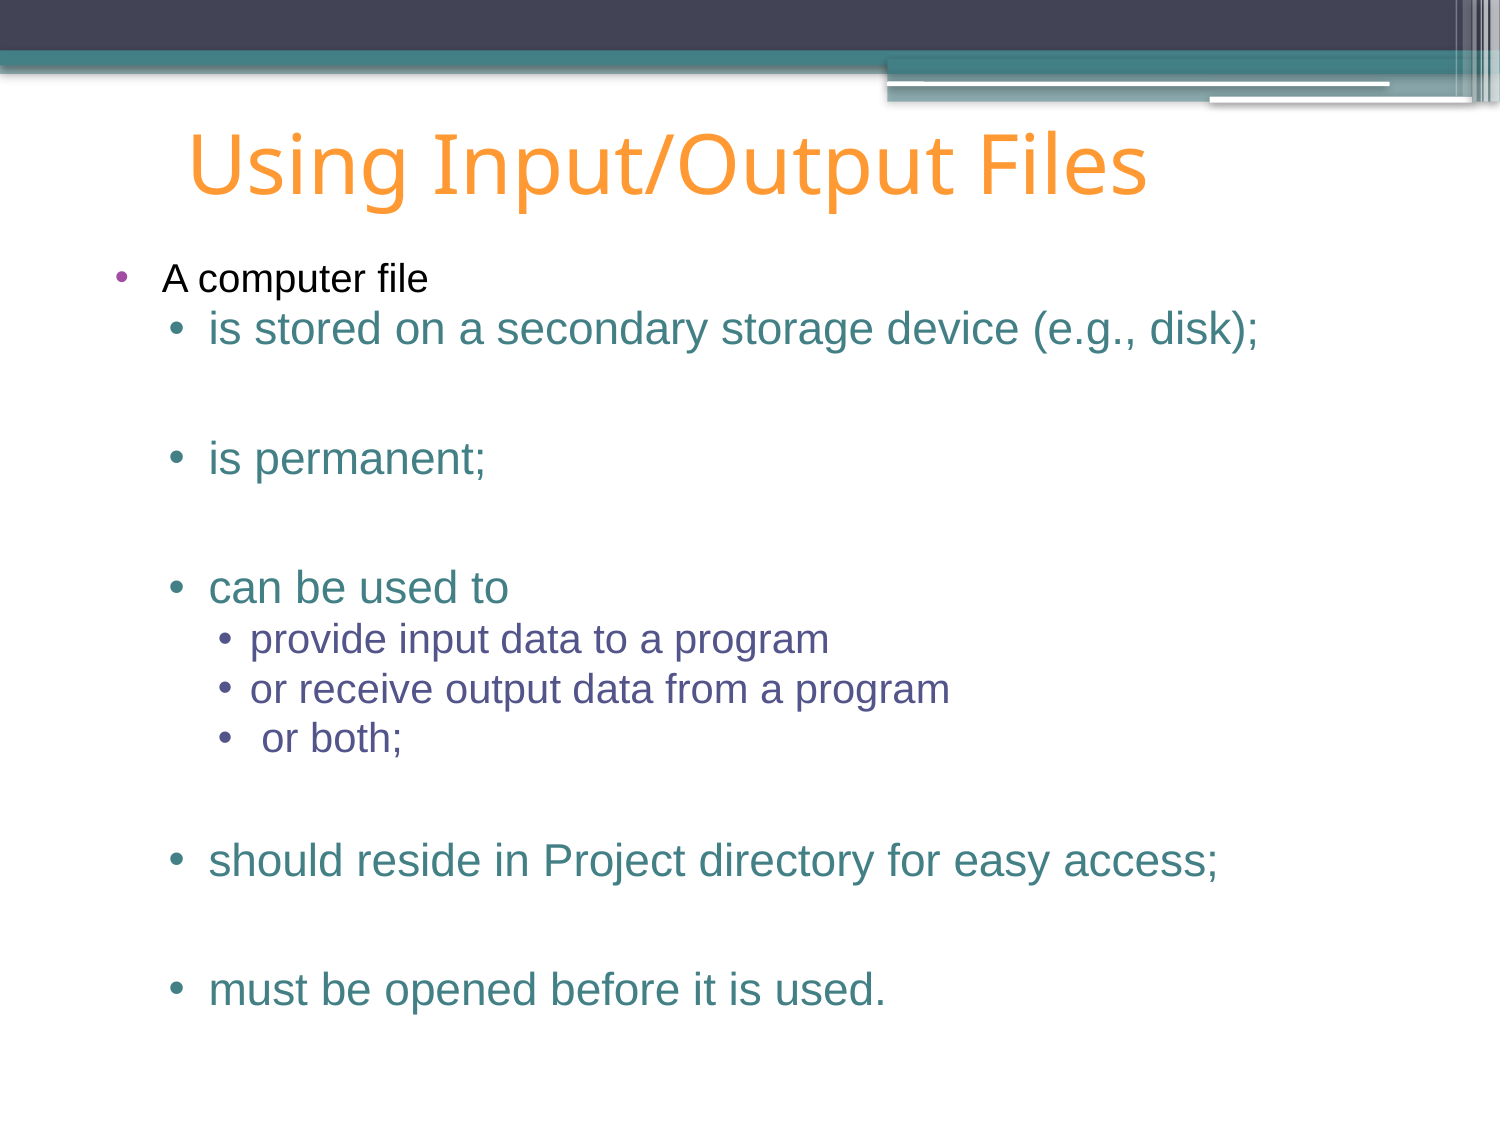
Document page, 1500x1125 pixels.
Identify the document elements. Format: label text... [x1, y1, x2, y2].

list A computer file is stored on a secondary storage device (e.g., disk); is permanent; can be used to provide input data to a program or receive output data from a program or both; should reside in Project directory for easy access; must be opened before it is used. [99, 249, 1450, 1025]
title Using Input/Output Files [171, 31, 1309, 219]
